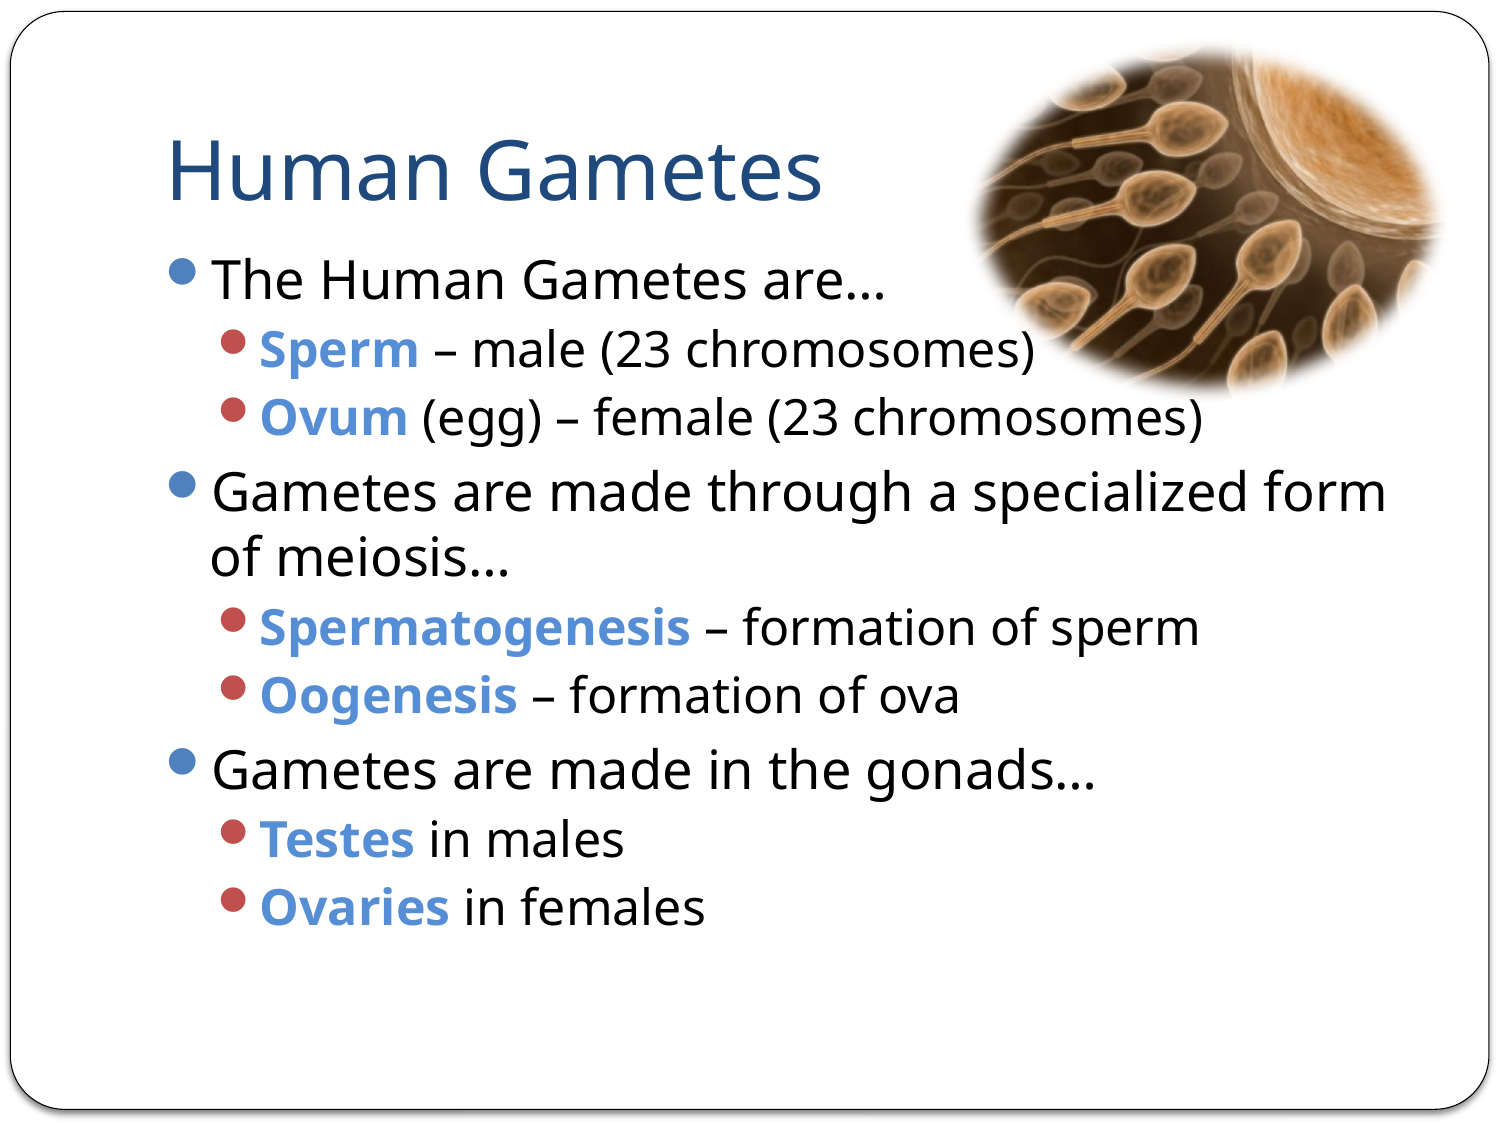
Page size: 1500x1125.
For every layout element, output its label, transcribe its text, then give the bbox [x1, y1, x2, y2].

title Human Gametes [150, 45, 956, 233]
picture [962, 37, 1451, 404]
list The Human Gametes are… Sperm – male (23 chromosomes) Ovum (egg) – female (23 chromosomes) Gametes are made through a specialized form of meiosis… Spermatogenesis – formation of sperm Oogenesis – formation of ova Gametes are made in the gonads… Testes in males Ovaries in females [150, 237, 1425, 988]
